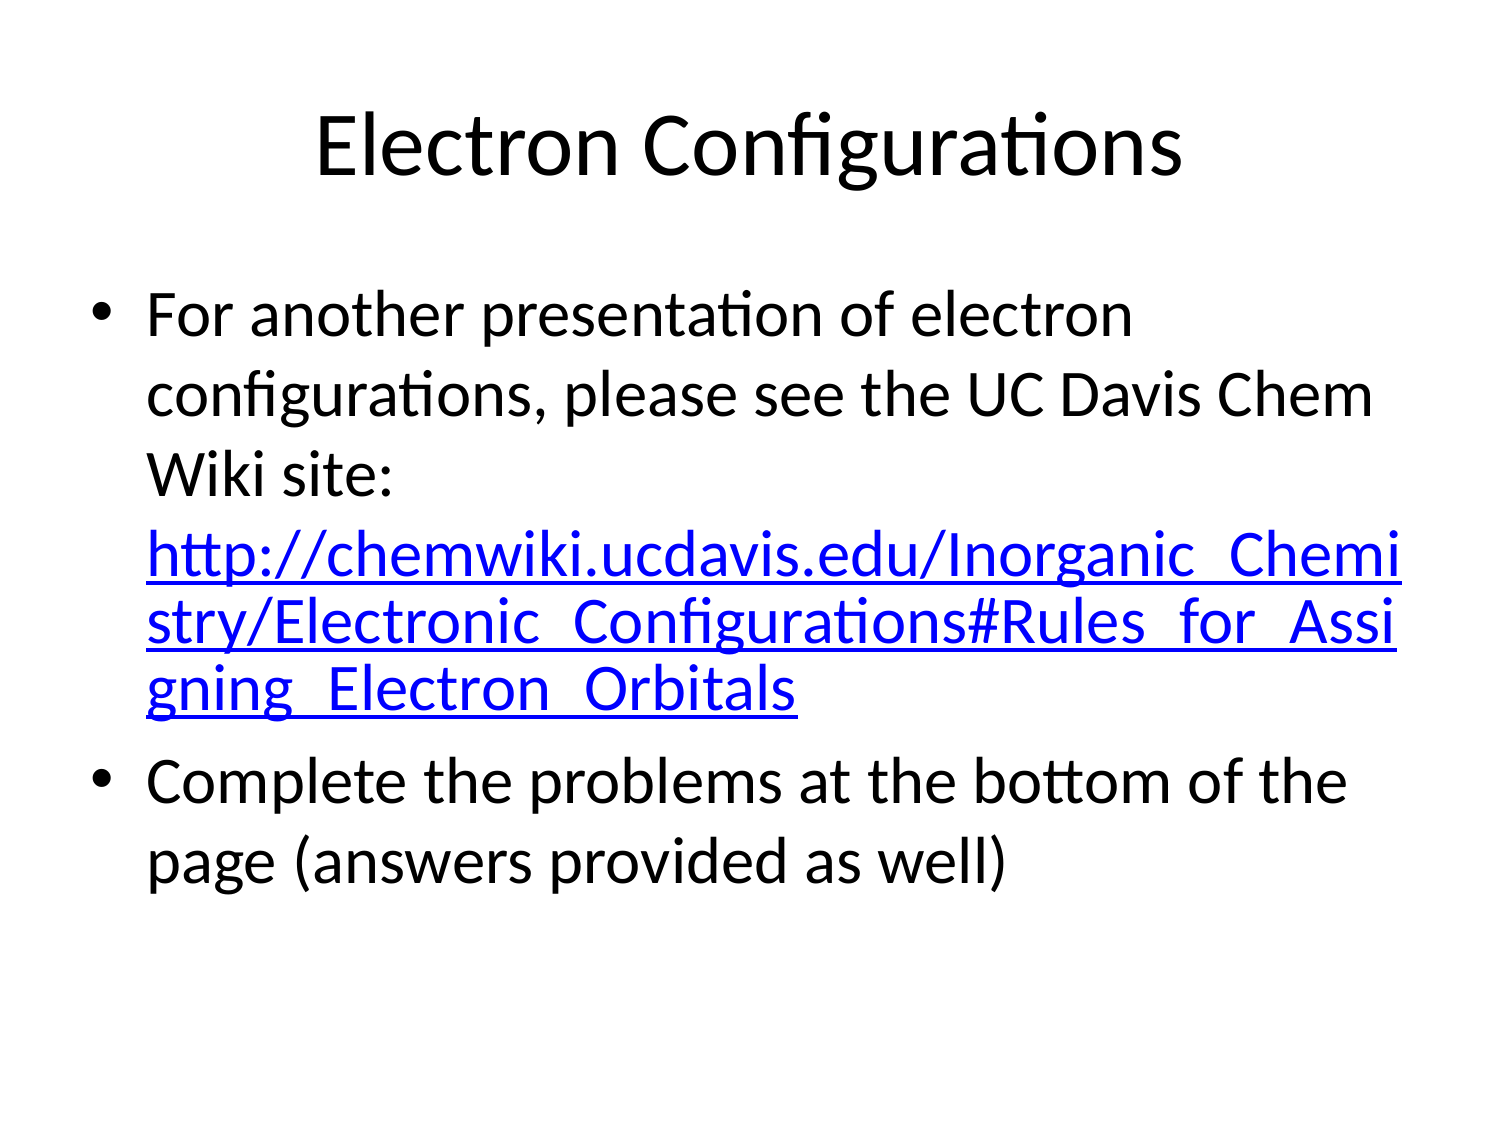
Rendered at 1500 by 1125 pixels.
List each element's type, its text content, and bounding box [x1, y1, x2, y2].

list For another presentation of electron configurations, please see the UC Davis Chem Wiki site: http://chemwiki.ucdavis.edu/Inorganic_Chemistry/Electronic_Configurations#Rules_for_Assigning_Electron_Orbitals Complete the problems at the bottom of the page (answers provided as well) [75, 262, 1425, 1050]
title Electron Configurations [75, 45, 1425, 233]
